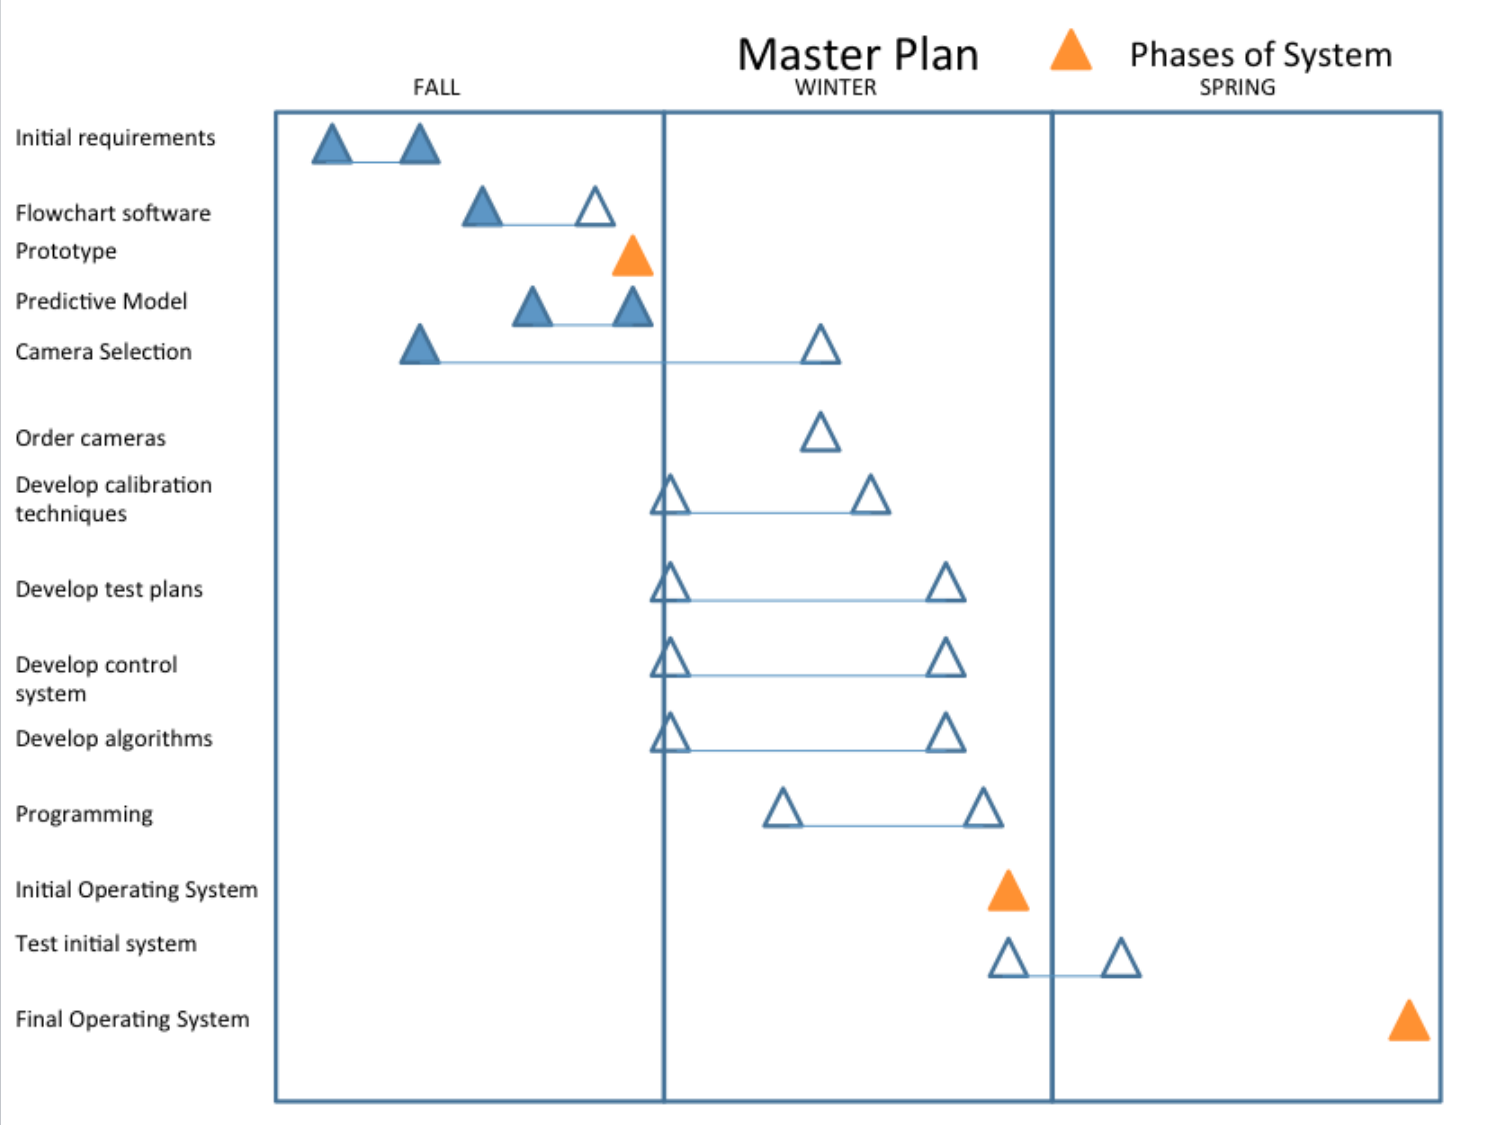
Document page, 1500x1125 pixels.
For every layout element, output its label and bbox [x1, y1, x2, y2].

text_box [0, 0, 1500, 1125]
